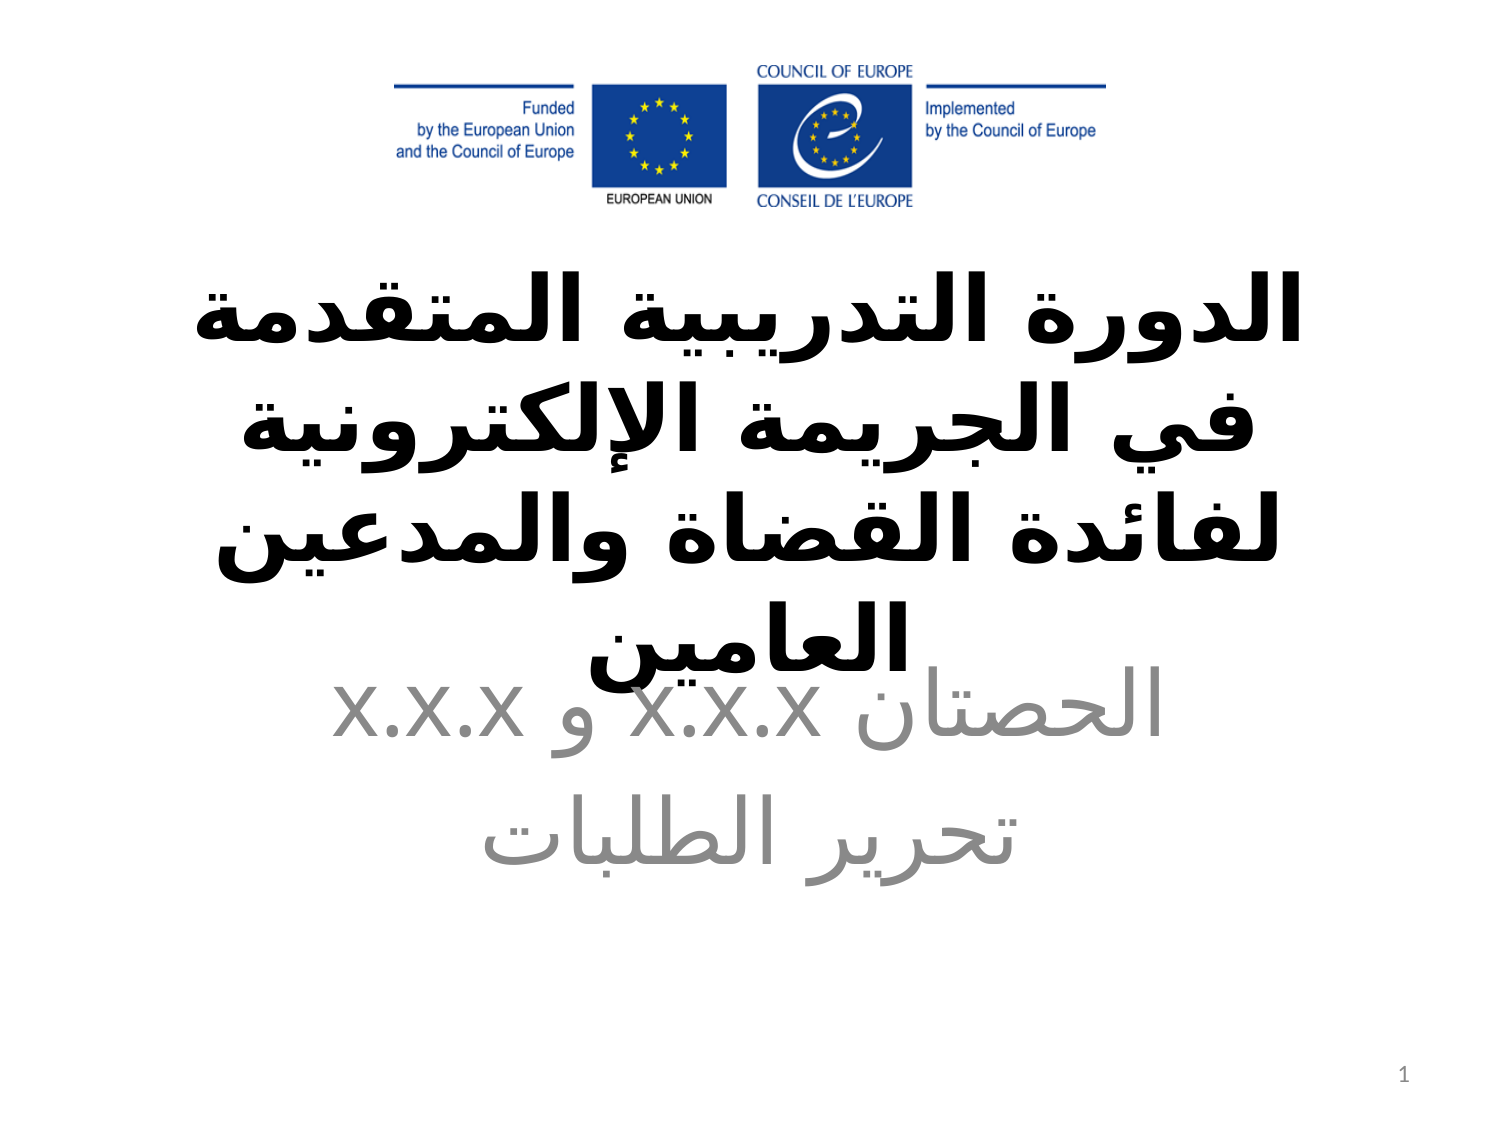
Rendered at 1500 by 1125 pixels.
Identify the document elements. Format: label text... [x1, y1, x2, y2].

picture [394, 65, 1106, 208]
title الدورة التدريبية المتقدمة في الجريمة الإلكترونية لفائدة القضاة والمدعين العامين [112, 349, 1388, 591]
slide_number 1 [1074, 1042, 1425, 1103]
subtitle الحصتان x.x.x و x.x.x تحرير الطلبات [225, 637, 1275, 925]
